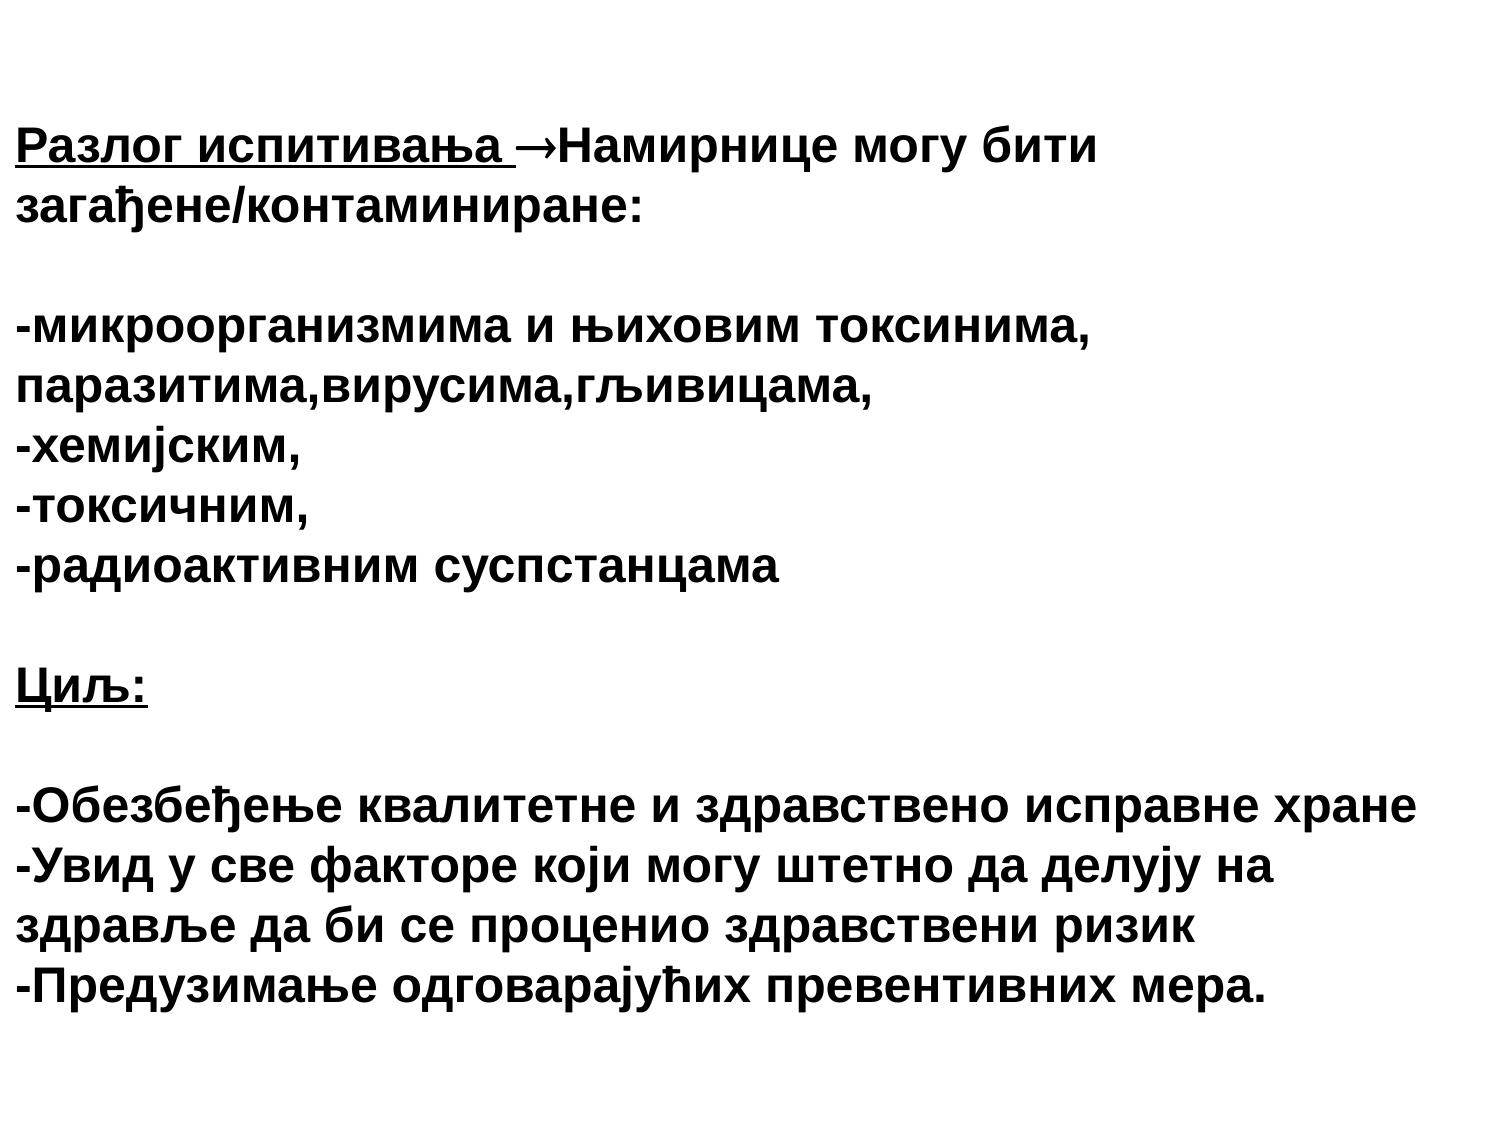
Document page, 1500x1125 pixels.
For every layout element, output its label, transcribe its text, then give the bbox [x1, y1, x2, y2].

title Разлог испитивања Намирнице могу бити загађене/контаминиране: -микроoрганизмима и њиховим токсинима, паразитима,вирусима,гљивицама, -хемијским, -токсичним, -радиоактивним суспстанцама Циљ: -Обезбеђење квалитетне и здравствено исправне хране -Увид у све факторе који могу штетно да делују на здравље да би се проценио здравствени ризик -Предузимање одговарајућих превентивних мера. [0, 0, 1500, 1125]
